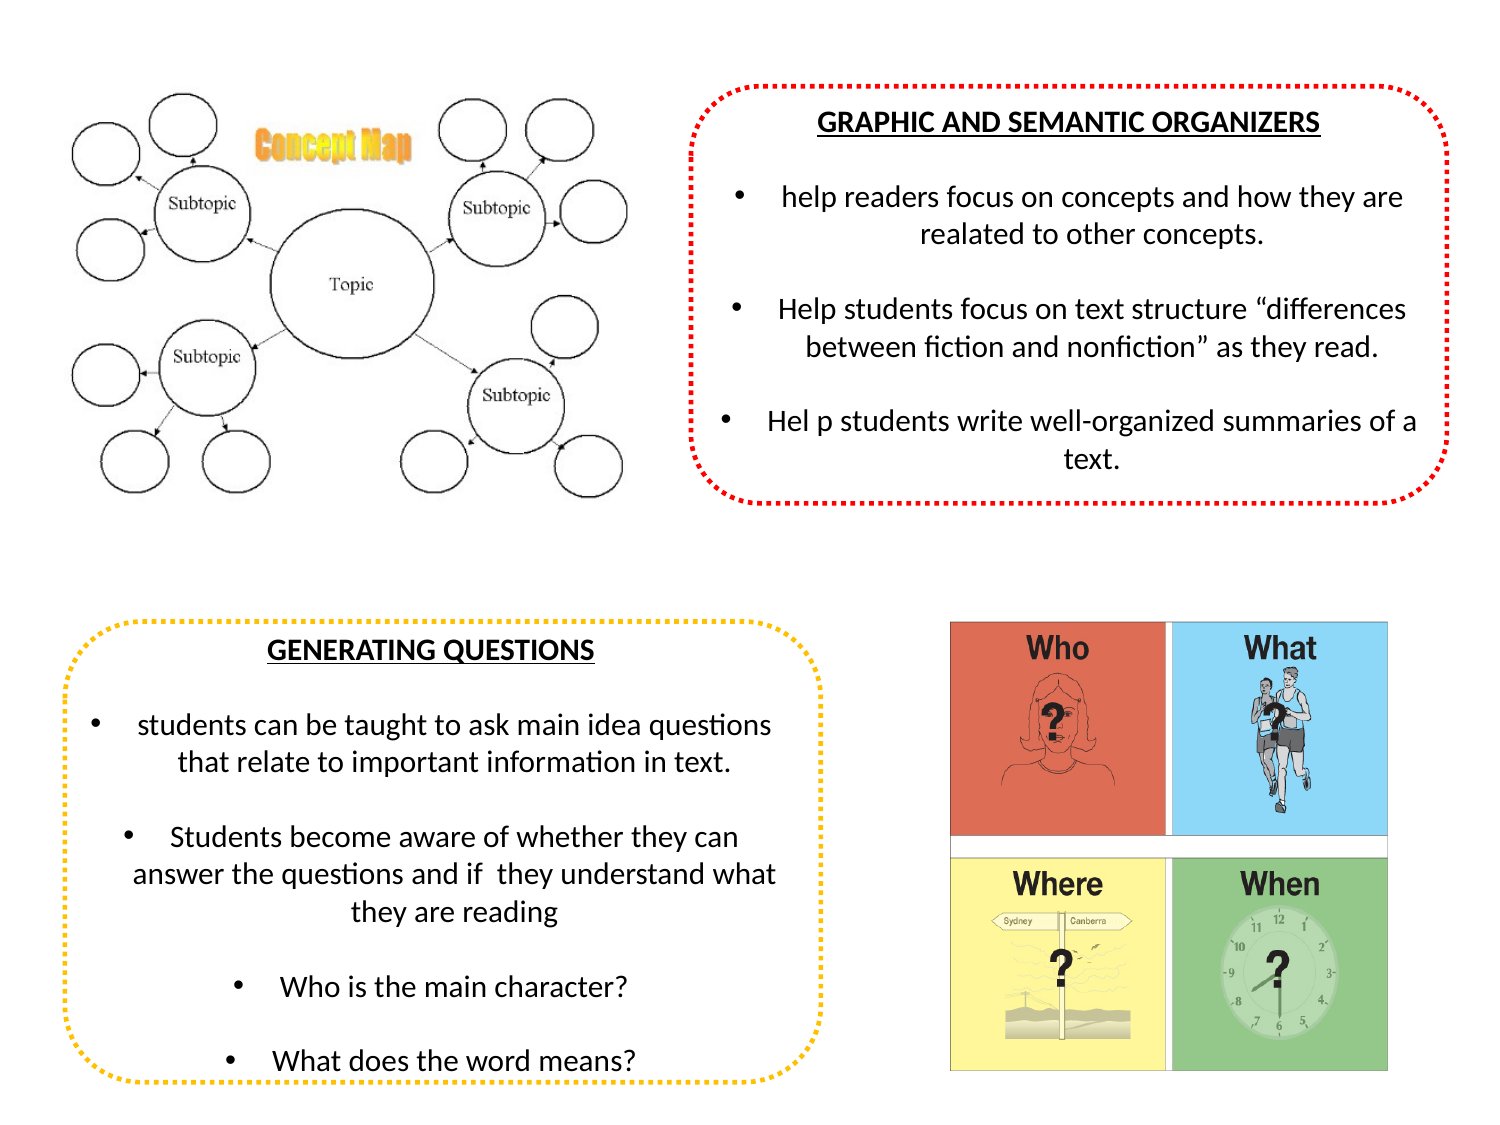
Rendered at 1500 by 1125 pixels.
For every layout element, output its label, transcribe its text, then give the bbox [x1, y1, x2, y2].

picture [950, 621, 1389, 1071]
text_box [688, 84, 1450, 506]
picture [64, 85, 633, 504]
text_box GRAPHIC AND SEMANTIC ORGANIZERS help readers focus on concepts and how they are realated to other concepts. Help students focus on text structure “differences between fiction and nonfiction” as they read. Hel p students write well-organized summaries of a text. [690, 452, 1447, 521]
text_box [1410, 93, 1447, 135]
text_box [798, 640, 823, 1062]
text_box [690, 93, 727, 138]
text_box GENERATING QUESTIONS students can be taught to ask main idea questions that relate to important information in text. Students become aware of whether they can answer the questions and if they understand what they are reading Who is the main character? What does the word means? [64, 621, 798, 1125]
